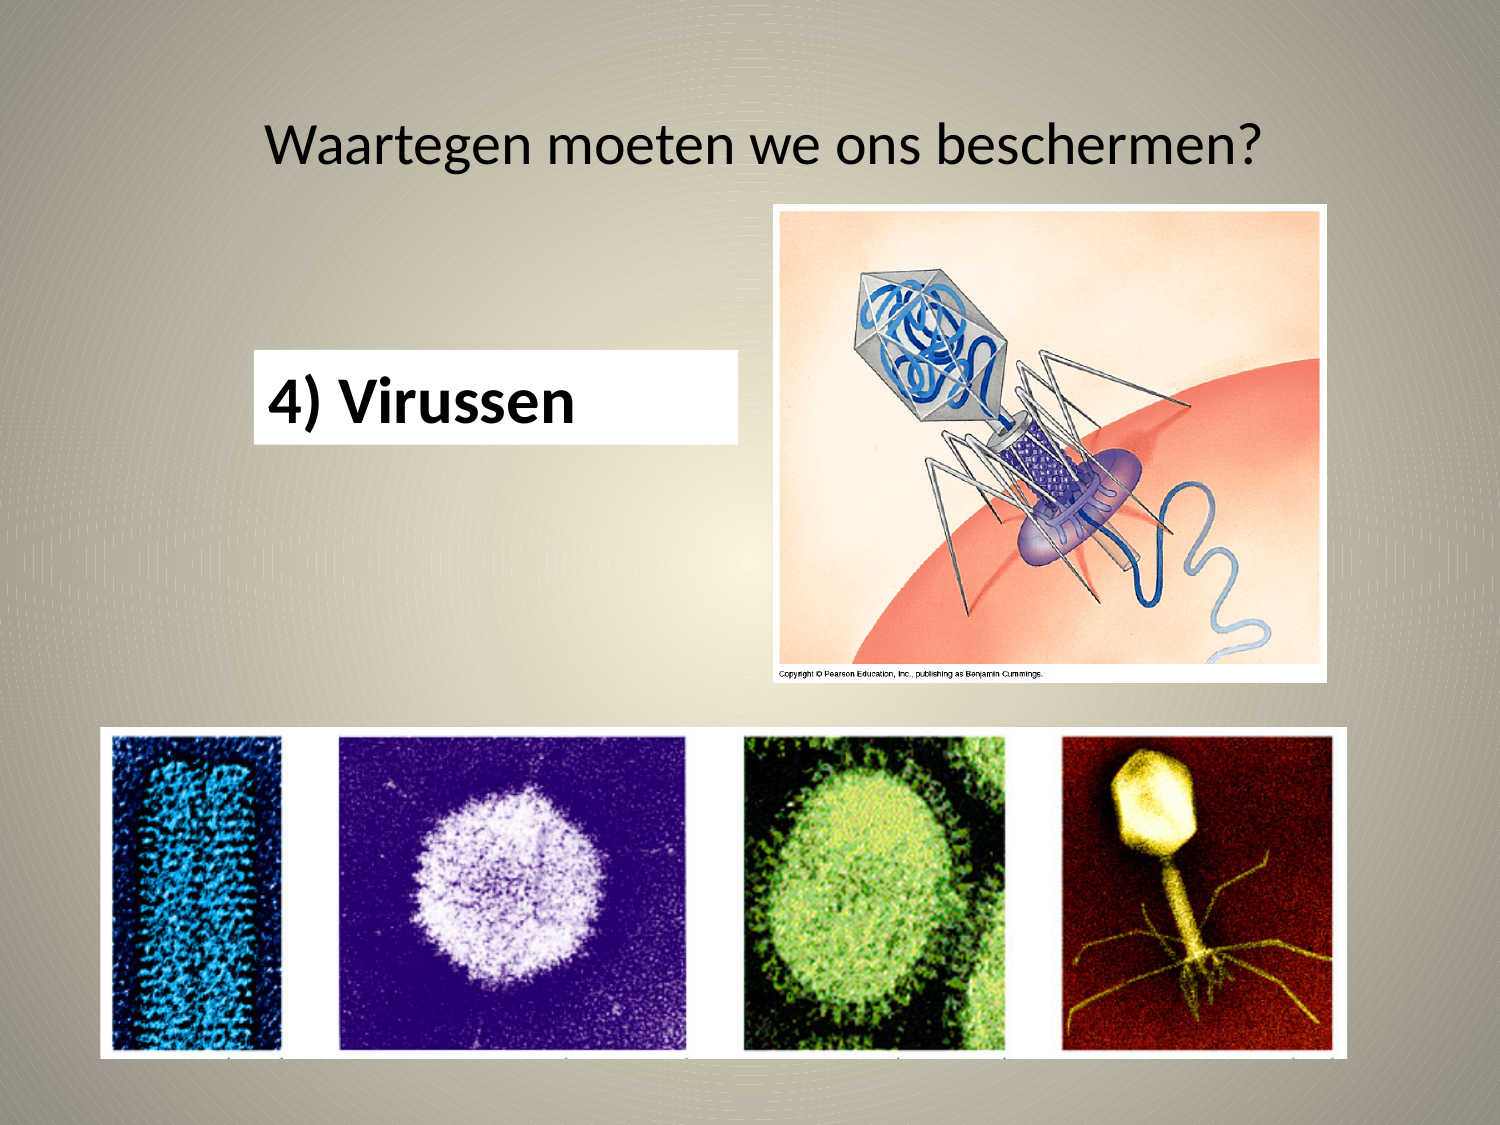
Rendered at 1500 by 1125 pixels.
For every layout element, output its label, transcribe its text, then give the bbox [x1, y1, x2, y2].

picture [99, 727, 1348, 1059]
title Waartegen moeten we ons beschermen? [53, 96, 1477, 185]
picture [773, 203, 1327, 684]
text_box 4) Virussen [253, 349, 739, 445]
text_box [53, 208, 768, 269]
